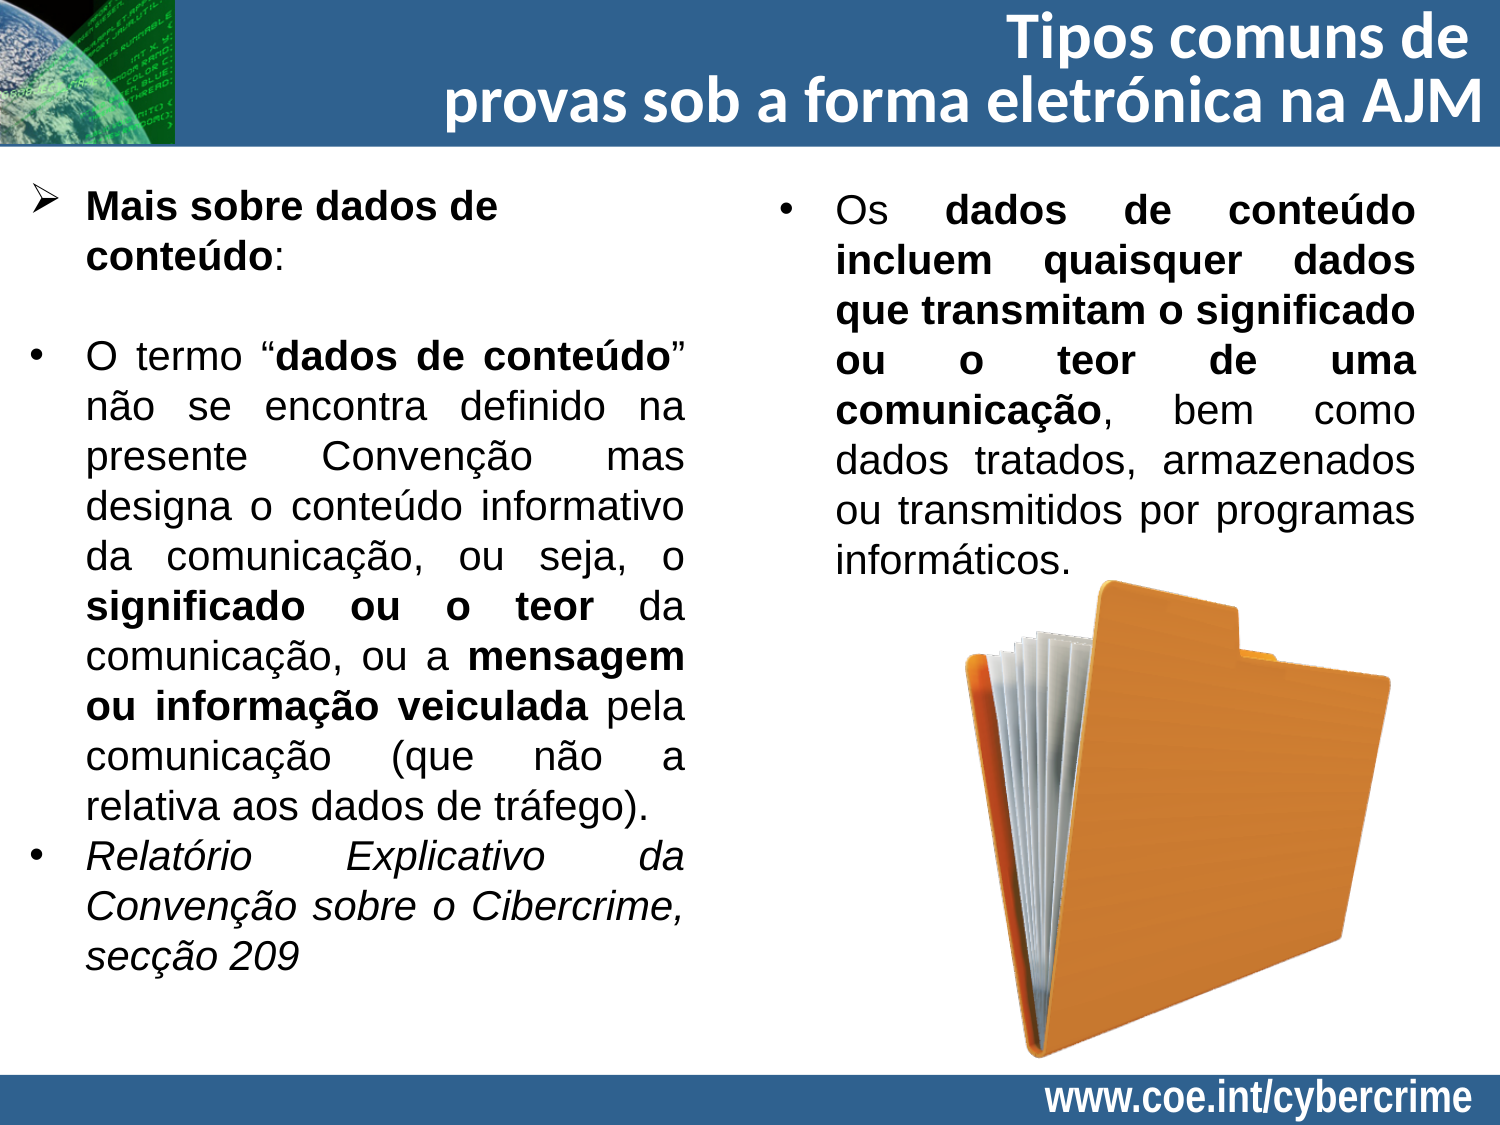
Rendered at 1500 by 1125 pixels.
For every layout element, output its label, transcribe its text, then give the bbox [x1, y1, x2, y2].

text_box [0, 1073, 1030, 1125]
picture [0, 0, 175, 144]
text_box Mais sobre dados de conteúdo: O termo “dados de conteúdo” não se encontra definido na presente Convenção mas designa o conteúdo informativo da comunicação, ou seja, o significado ou o teor da comunicação, ou a mensagem ou informação veiculada pela comunicação (que não a relativa aos dados de tráfego). Relatório Explicativo da Convenção sobre o Cibercrime, secção 209 [14, 171, 700, 987]
picture [960, 553, 1469, 1065]
text_box Tipos comuns de provas sob a forma eletrónica na AJM [177, 0, 1500, 149]
text_box Os dados de conteúdo incluem quaisquer dados que transmitam o significado ou o teor de uma comunicação, bem como dados tratados, armazenados ou transmitidos por programas informáticos. [764, 175, 1431, 591]
text_box www.coe.int/cybercrime [1030, 1059, 1500, 1125]
